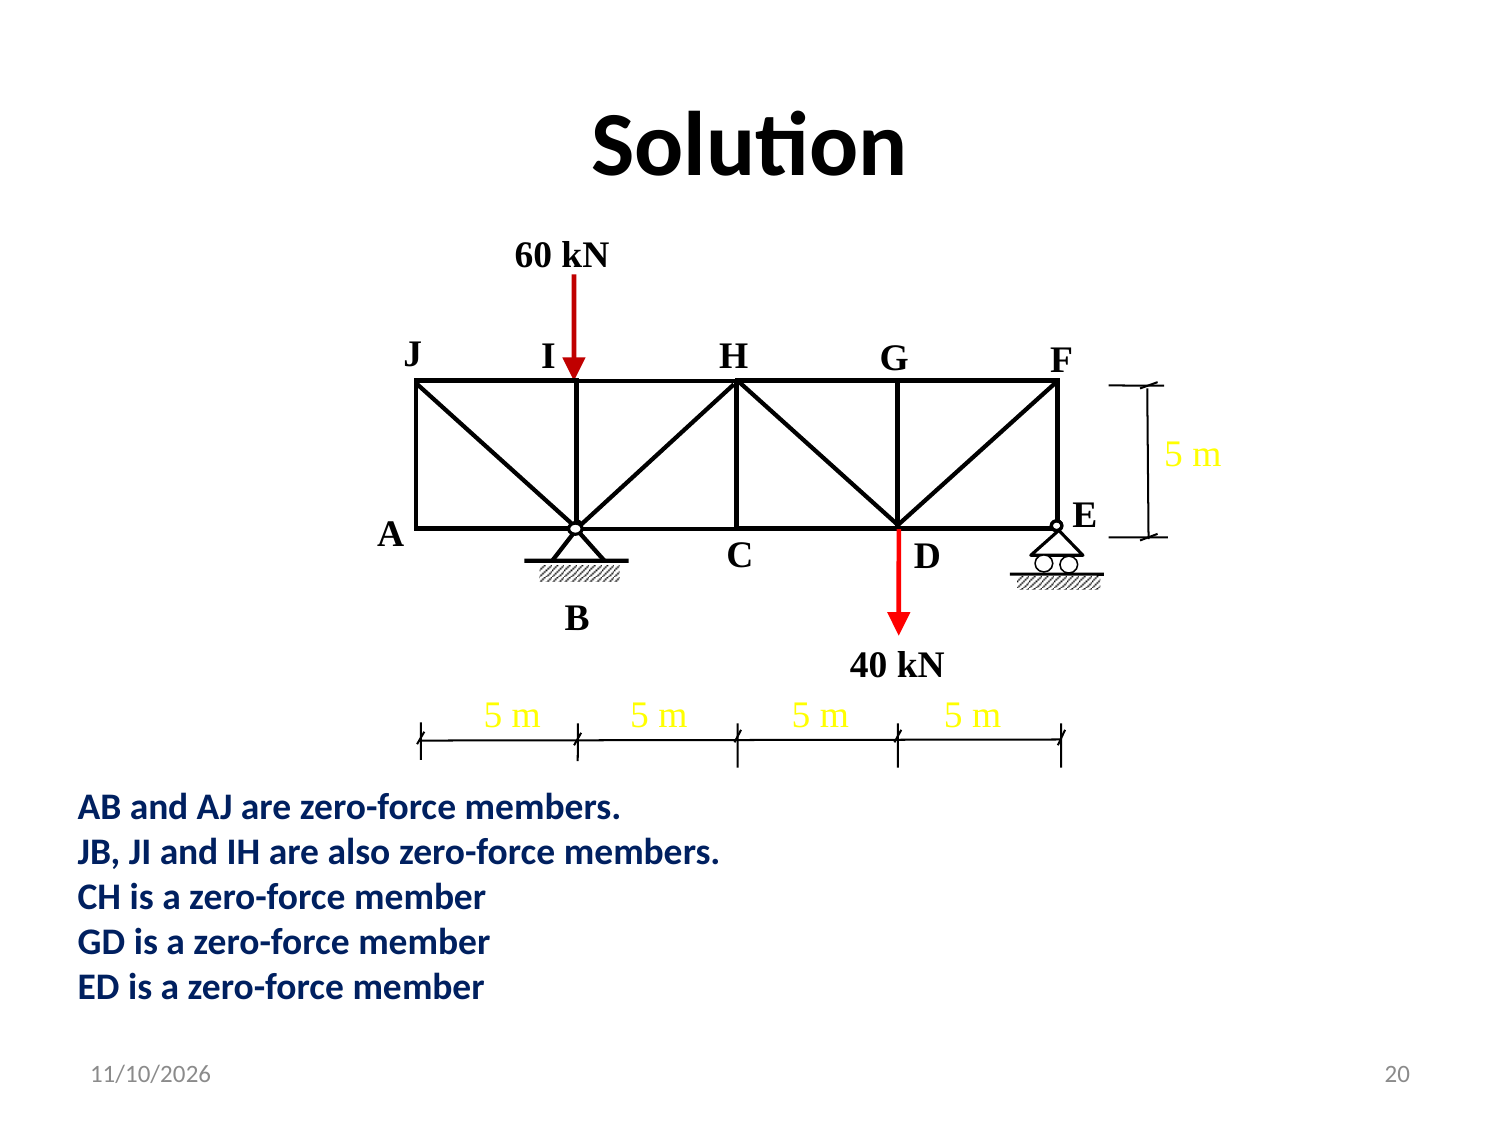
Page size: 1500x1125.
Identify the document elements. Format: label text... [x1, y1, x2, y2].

slide_number 20 [1074, 1042, 1425, 1103]
title Solution [75, 45, 1425, 233]
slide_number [75, 1042, 425, 1103]
text_box AB and AJ are zero-force members. JB, JI and IH are also zero-force members. CH is a zero-force member GD is a zero-force member ED is a zero-force member [62, 774, 1434, 1015]
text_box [376, 229, 1229, 768]
